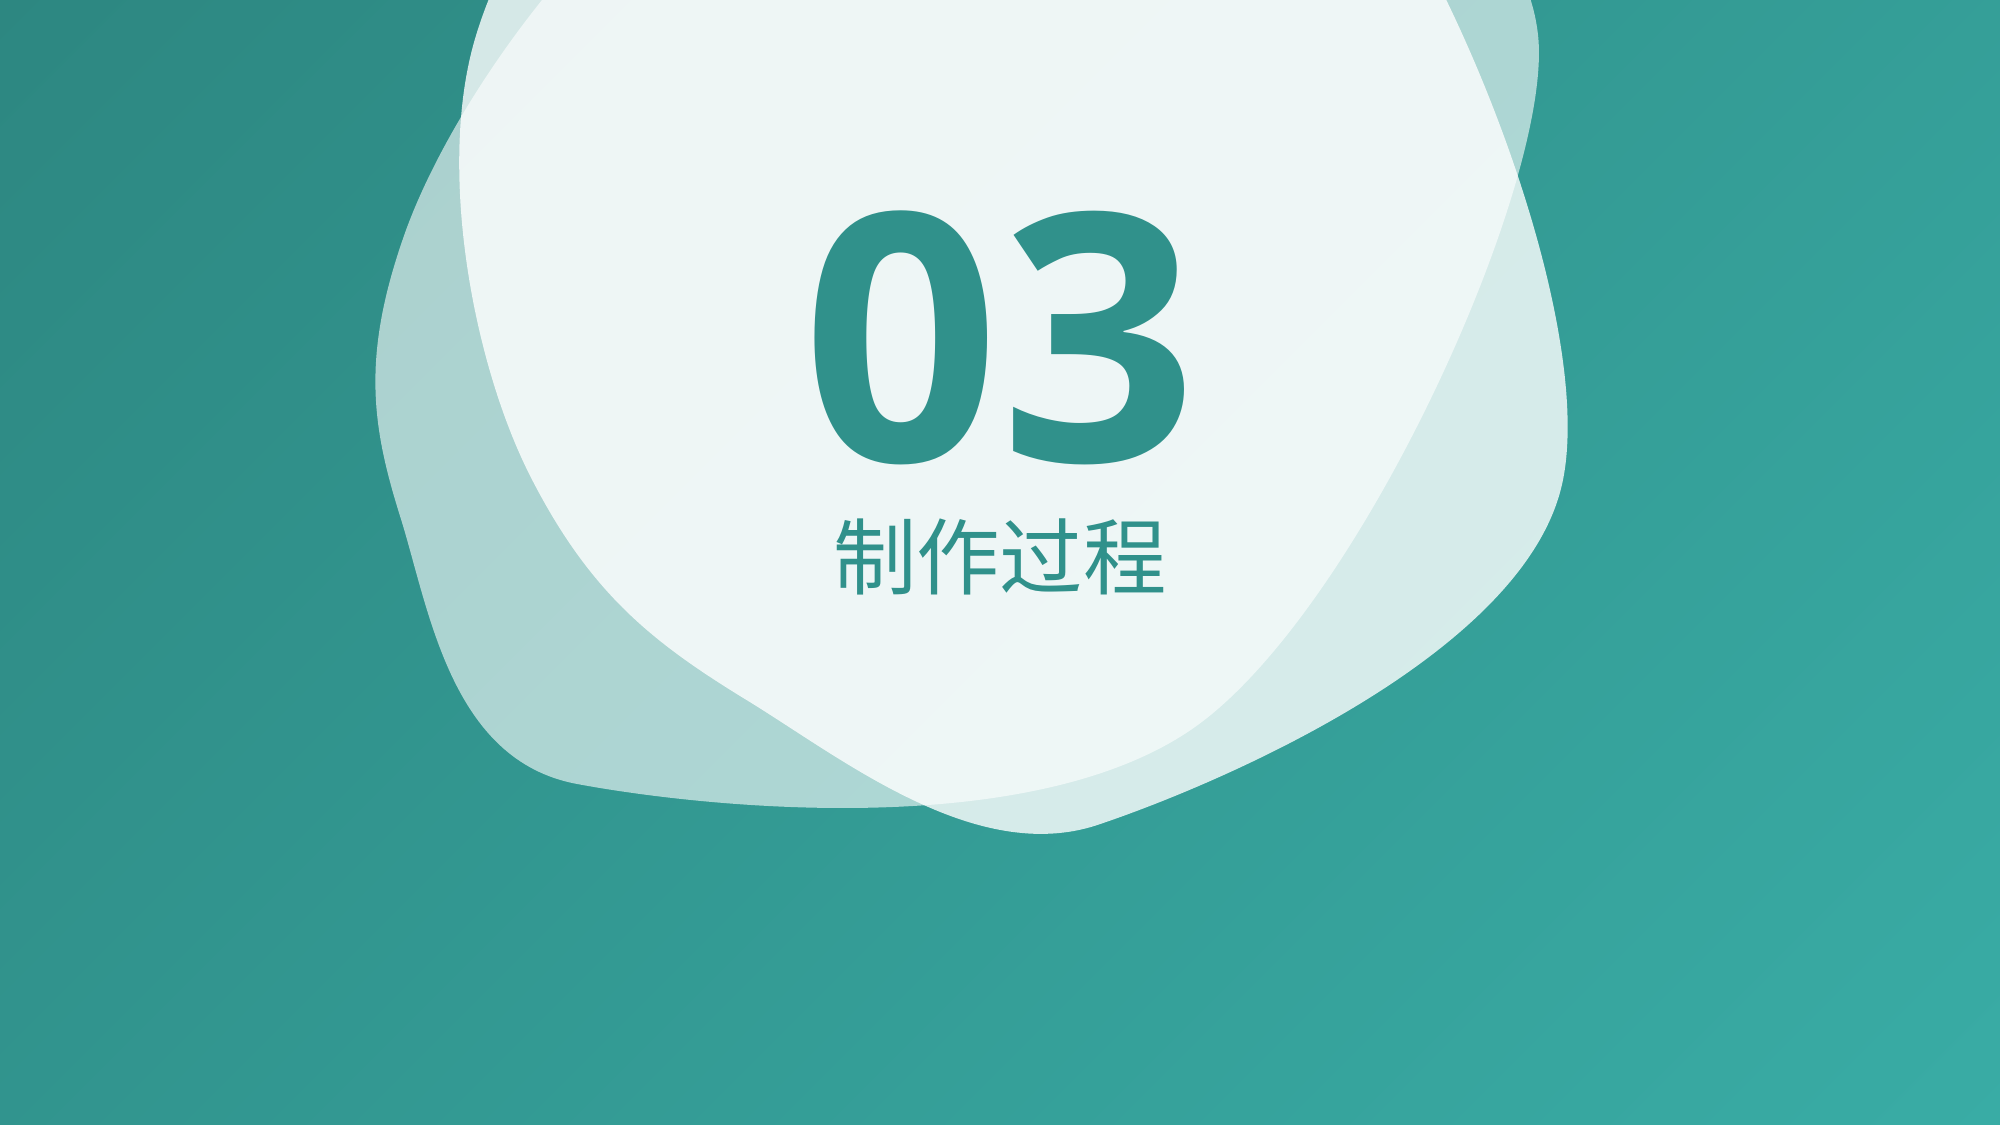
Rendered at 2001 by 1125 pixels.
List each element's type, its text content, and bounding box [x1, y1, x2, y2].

list 制作过程 [610, 497, 1389, 633]
list 03 [761, 108, 1239, 497]
